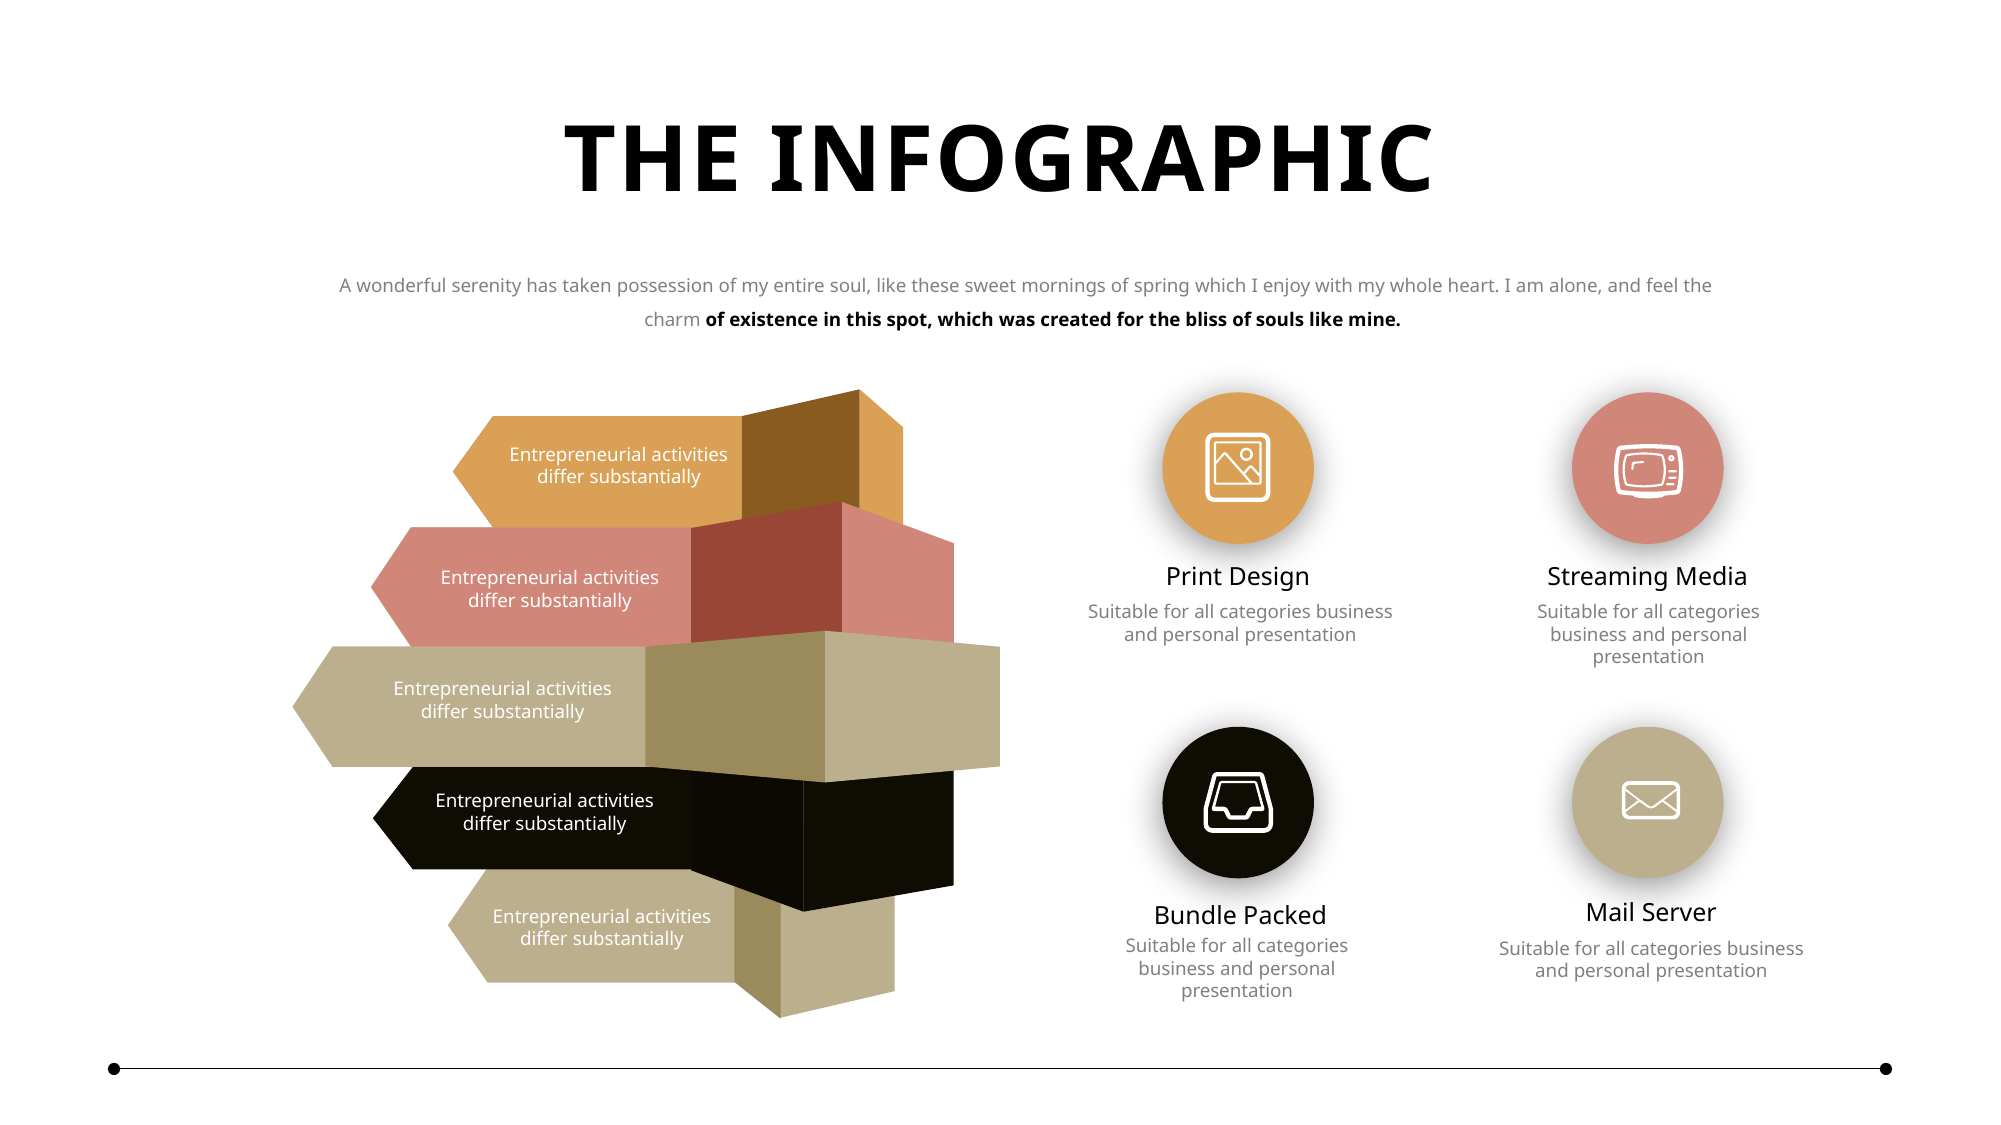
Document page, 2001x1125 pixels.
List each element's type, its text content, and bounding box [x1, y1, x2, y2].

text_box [1613, 444, 1685, 499]
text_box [1203, 772, 1274, 833]
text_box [292, 389, 1001, 1025]
text_box [1571, 725, 1725, 880]
text_box THE INFOGRAPHIC [548, 92, 1452, 217]
text_box Suitable for all categories business and personal presentation [1474, 929, 1828, 990]
text_box Mail Server [1570, 889, 1732, 929]
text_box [1205, 432, 1271, 502]
text_box Suitable for all categories business and personal presentation [1481, 592, 1816, 675]
text_box Print Design [1150, 553, 1326, 592]
text_box Bundle Packed [1138, 891, 1343, 926]
text_box Suitable for all categories business and personal presentation [1066, 592, 1415, 653]
text_box [1161, 725, 1316, 880]
text_box [1161, 391, 1316, 545]
text_box A wonderful serenity has taken possession of my entire soul, like these sweet mornings of spring which I enjoy with my whole heart. I am alone, and feel the charm of existence in this spot, which was created for the bliss of souls like mine. [314, 255, 1736, 338]
text_box Streaming Media [1532, 553, 1764, 592]
text_box Suitable for all categories business and personal presentation [1070, 926, 1404, 1010]
text_box [1571, 391, 1725, 545]
text_box [1621, 781, 1681, 820]
